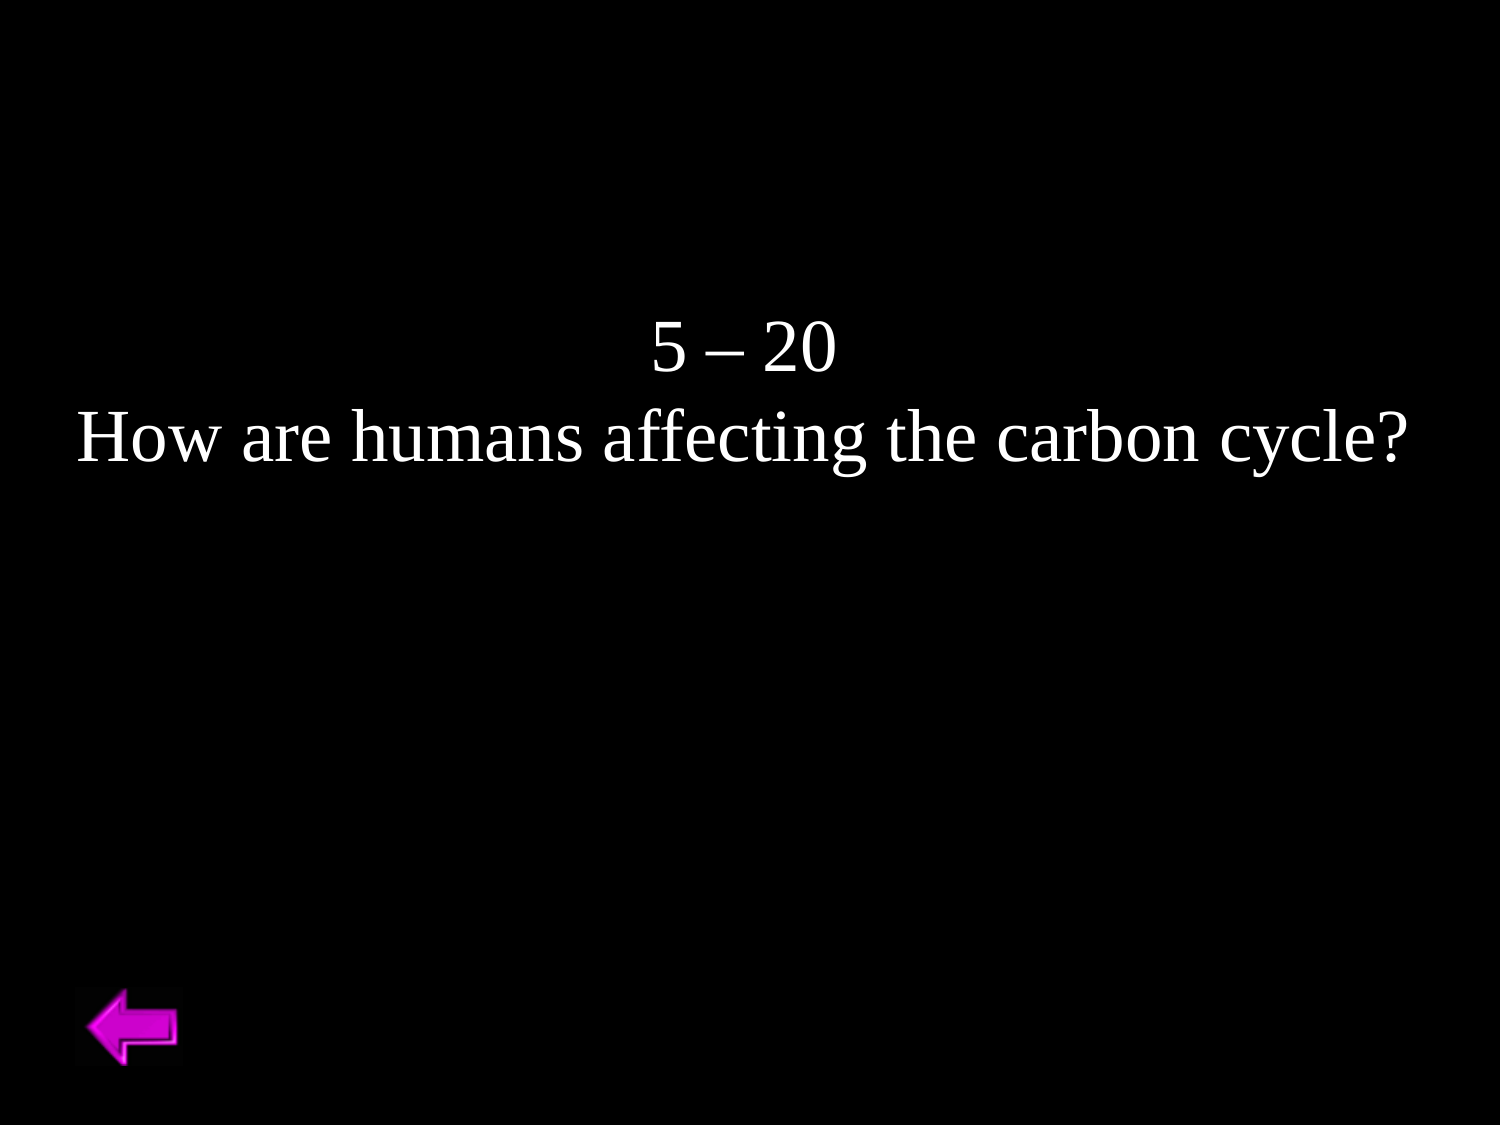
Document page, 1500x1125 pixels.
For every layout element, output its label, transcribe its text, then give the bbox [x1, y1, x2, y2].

text_box 5 – 20 How are humans affecting the carbon cycle? [12, 289, 1475, 484]
picture [74, 987, 183, 1066]
